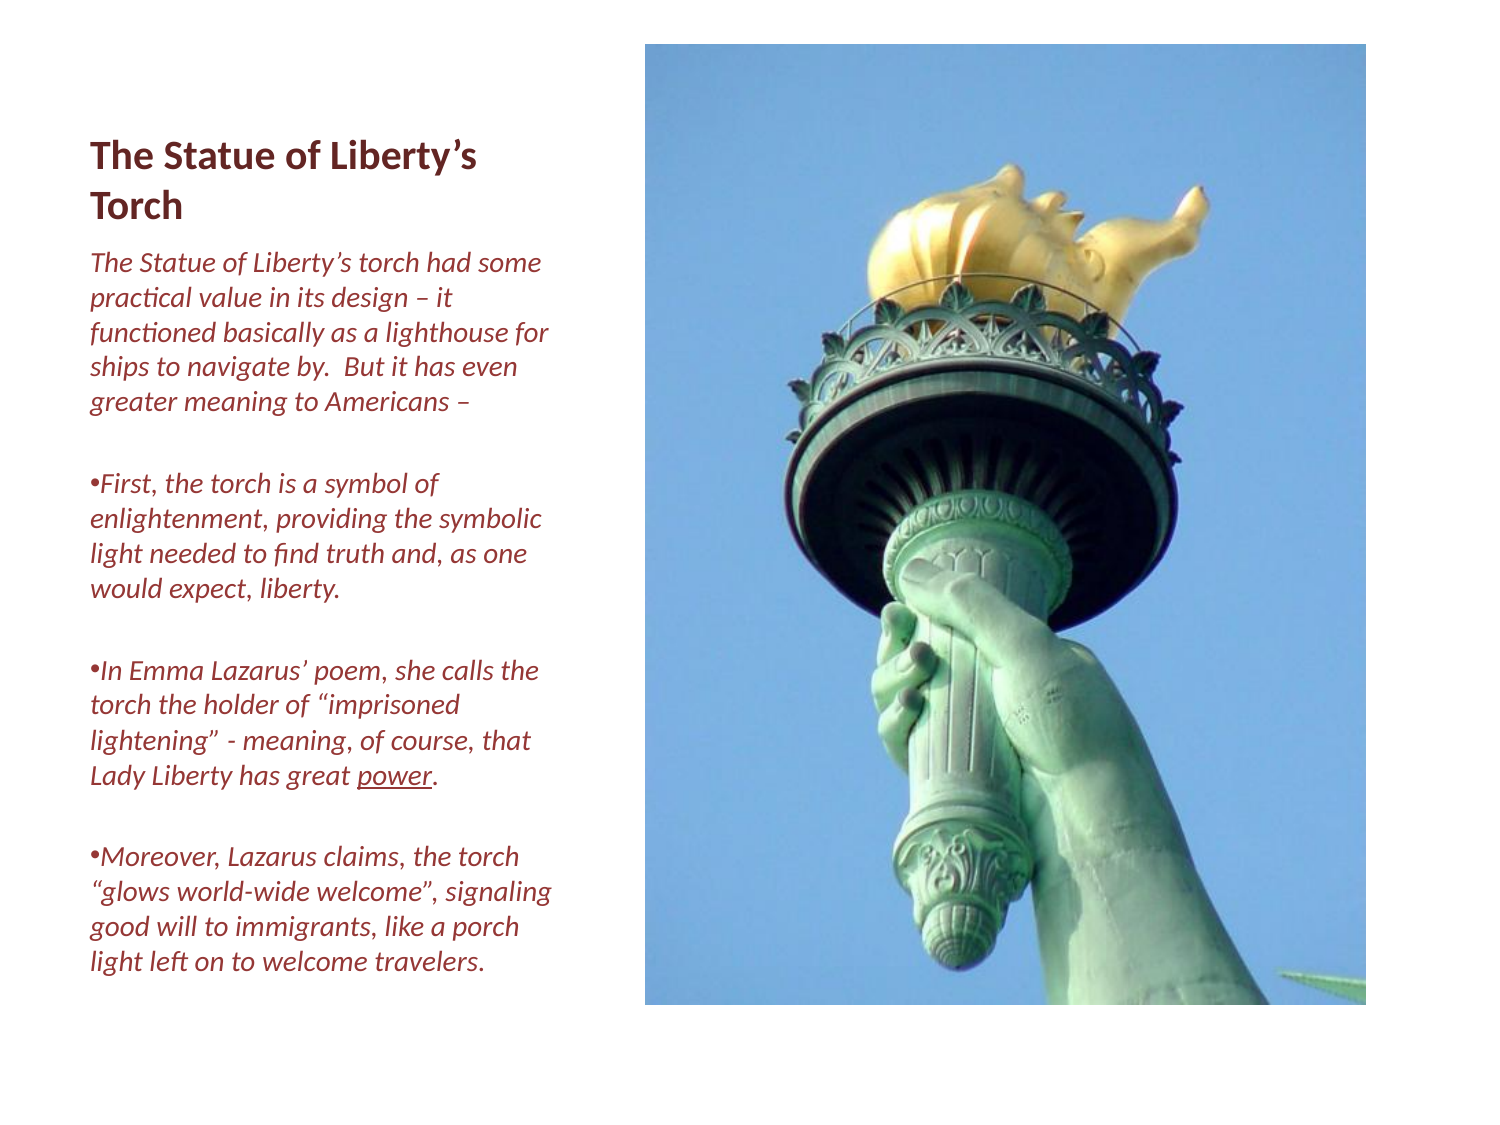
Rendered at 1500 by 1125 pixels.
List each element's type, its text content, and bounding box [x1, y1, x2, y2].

list The Statue of Liberty’s torch had some practical value in its design – it functioned basically as a lighthouse for ships to navigate by. But it has even greater meaning to Americans – First, the torch is a symbol of enlightenment, providing the symbolic light needed to find truth and, as one would expect, liberty. In Emma Lazarus’ poem, she calls the torch the holder of “imprisoned lightening” - meaning, of course, that Lady Liberty has great power. Moreover, Lazarus claims, the torch “glows world-wide welcome”, signaling good will to immigrants, like a porch light left on to welcome travelers. [75, 235, 569, 1005]
title The Statue of Liberty’s Torch [75, 44, 569, 235]
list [645, 44, 1366, 1006]
